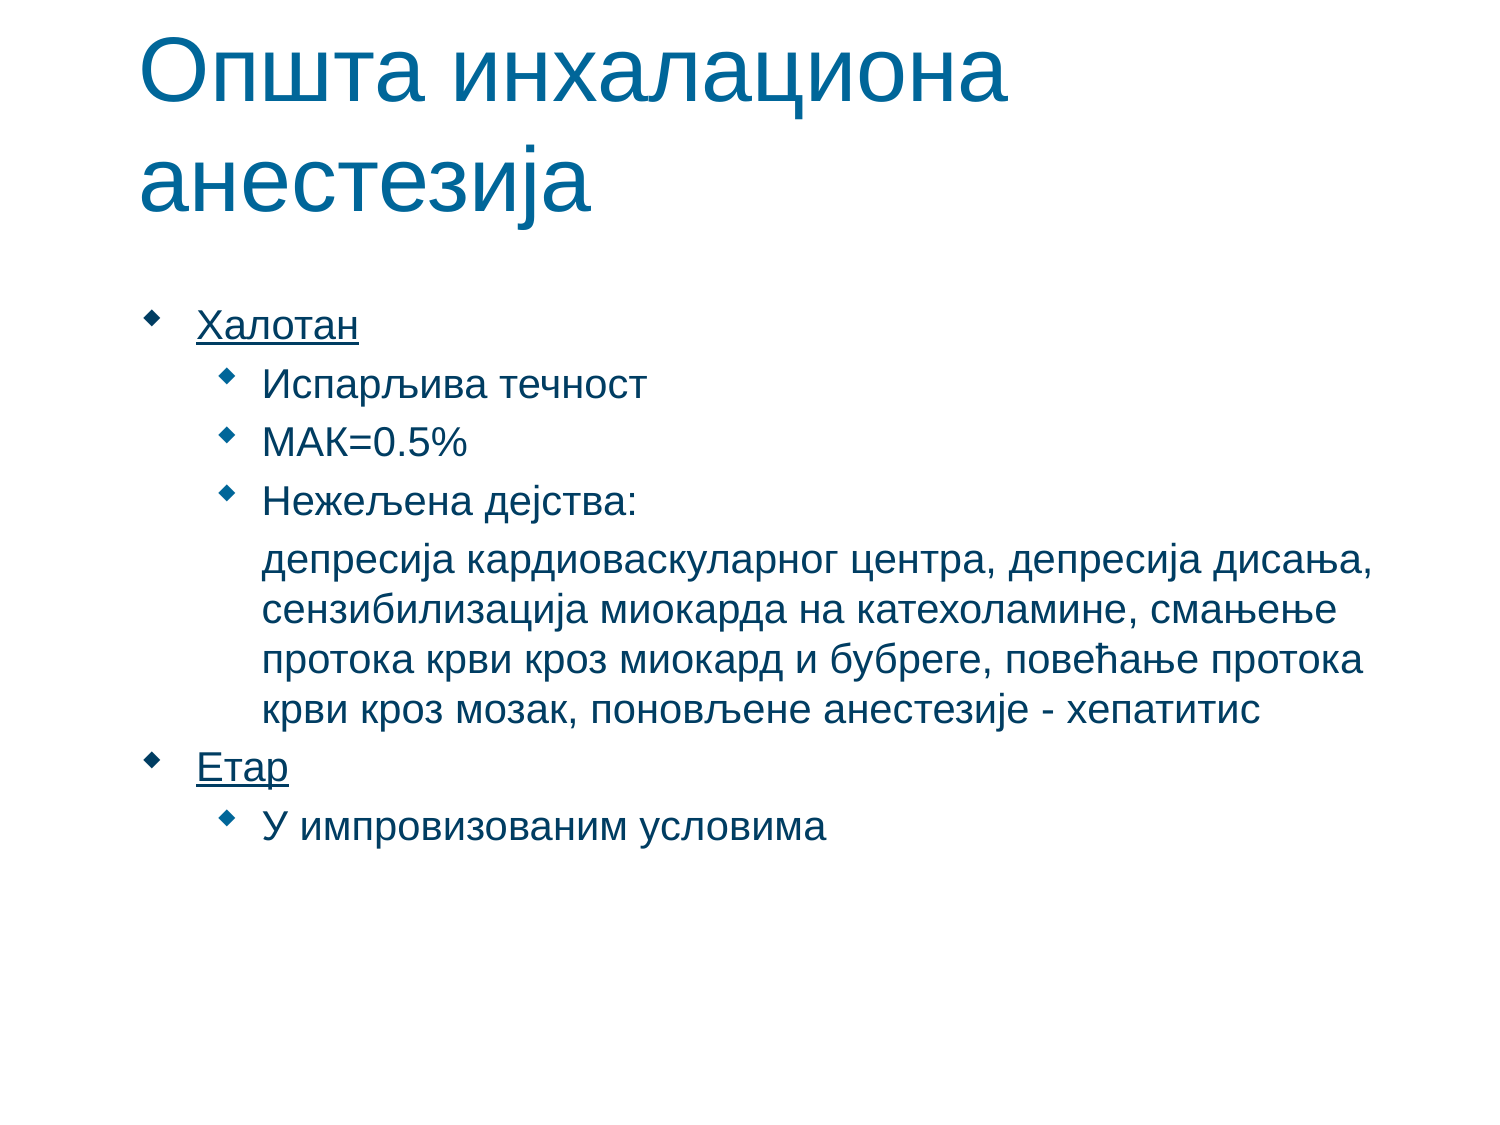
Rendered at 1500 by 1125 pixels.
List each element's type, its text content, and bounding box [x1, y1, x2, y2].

list Халотан Испарљива течност МАК=0.5% Нежељена дејства: депресија кардиоваскуларног центра, депресија дисања, сензибилизација миокарда на катехоламине, смањење протока крви кроз миокард и бубреге, повећање протока крви кроз мозак, поновљене анестезије - хепатитис Етар У импровизованим условима [124, 290, 1400, 1026]
title Општа инхалациона анестезија [123, 49, 1400, 238]
